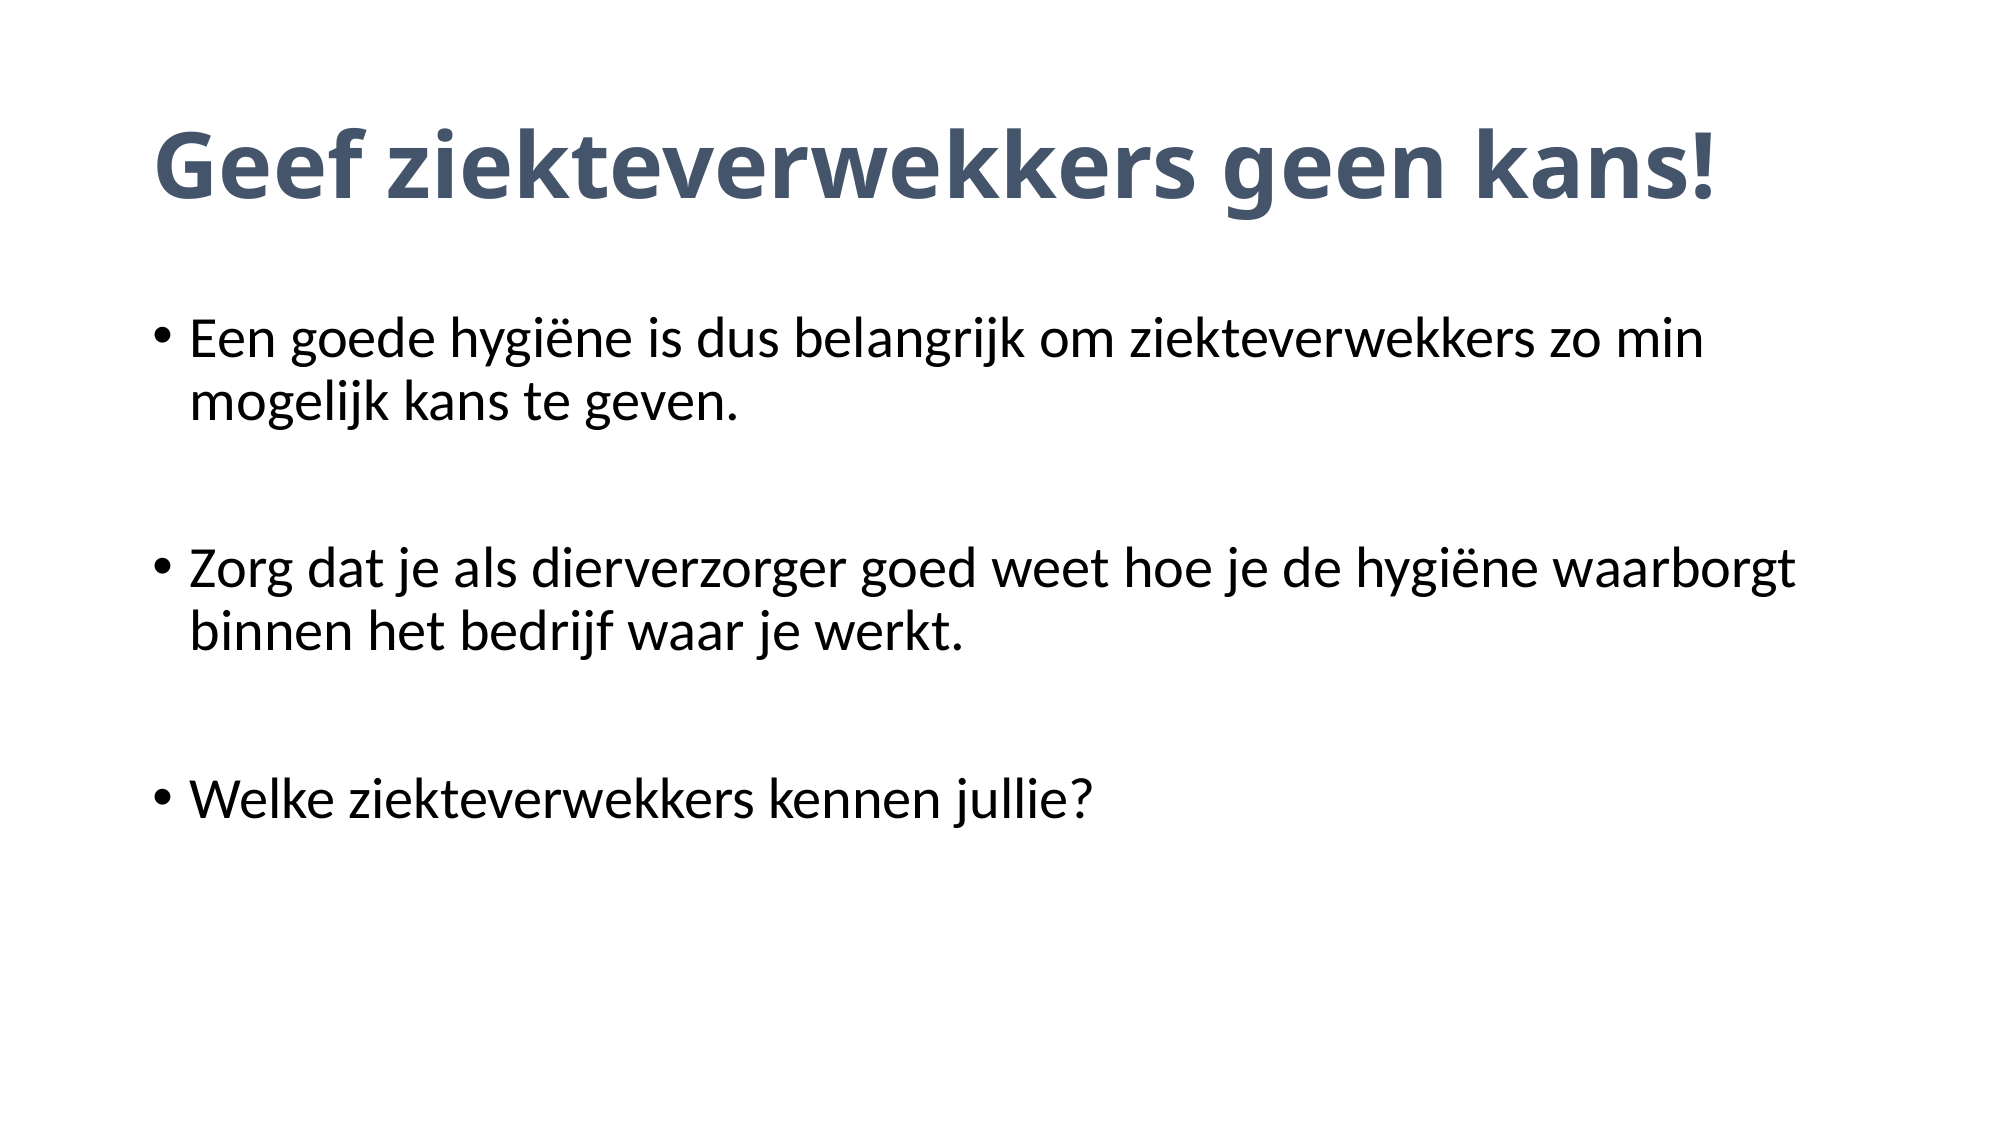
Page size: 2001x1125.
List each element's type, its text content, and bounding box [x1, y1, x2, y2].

list Een goede hygiëne is dus belangrijk om ziekteverwekkers zo min mogelijk kans te geven. Zorg dat je als dierverzorger goed weet hoe je de hygiëne waarborgt binnen het bedrijf waar je werkt. Welke ziekteverwekkers kennen jullie? [137, 299, 1863, 1014]
title Geef ziekteverwekkers geen kans! [137, 59, 1863, 278]
